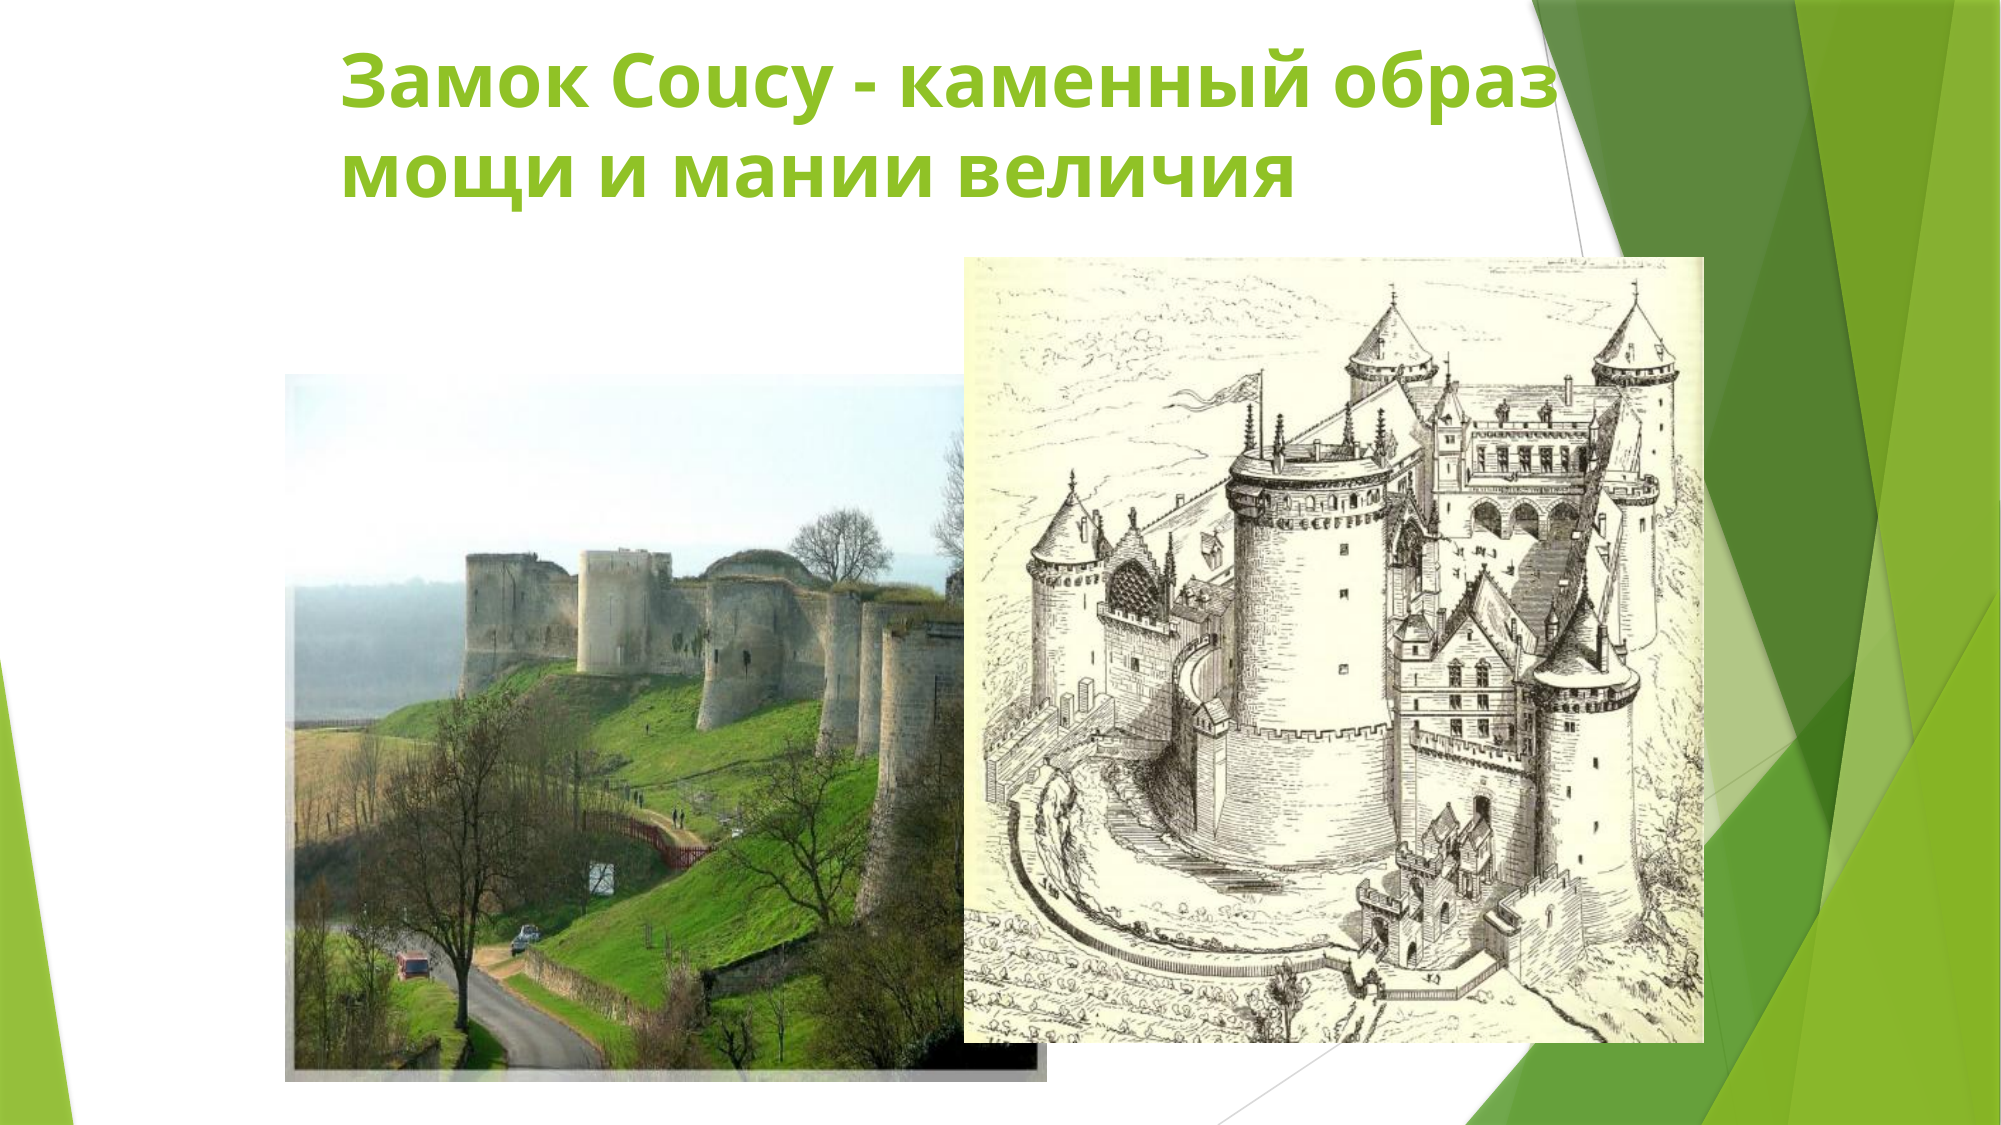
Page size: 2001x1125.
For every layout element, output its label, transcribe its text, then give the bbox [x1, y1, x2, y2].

title Замок Соuсу - каменный образ мощи и мании величия [324, 24, 1675, 247]
picture [964, 257, 1704, 1044]
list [284, 374, 1048, 1082]
